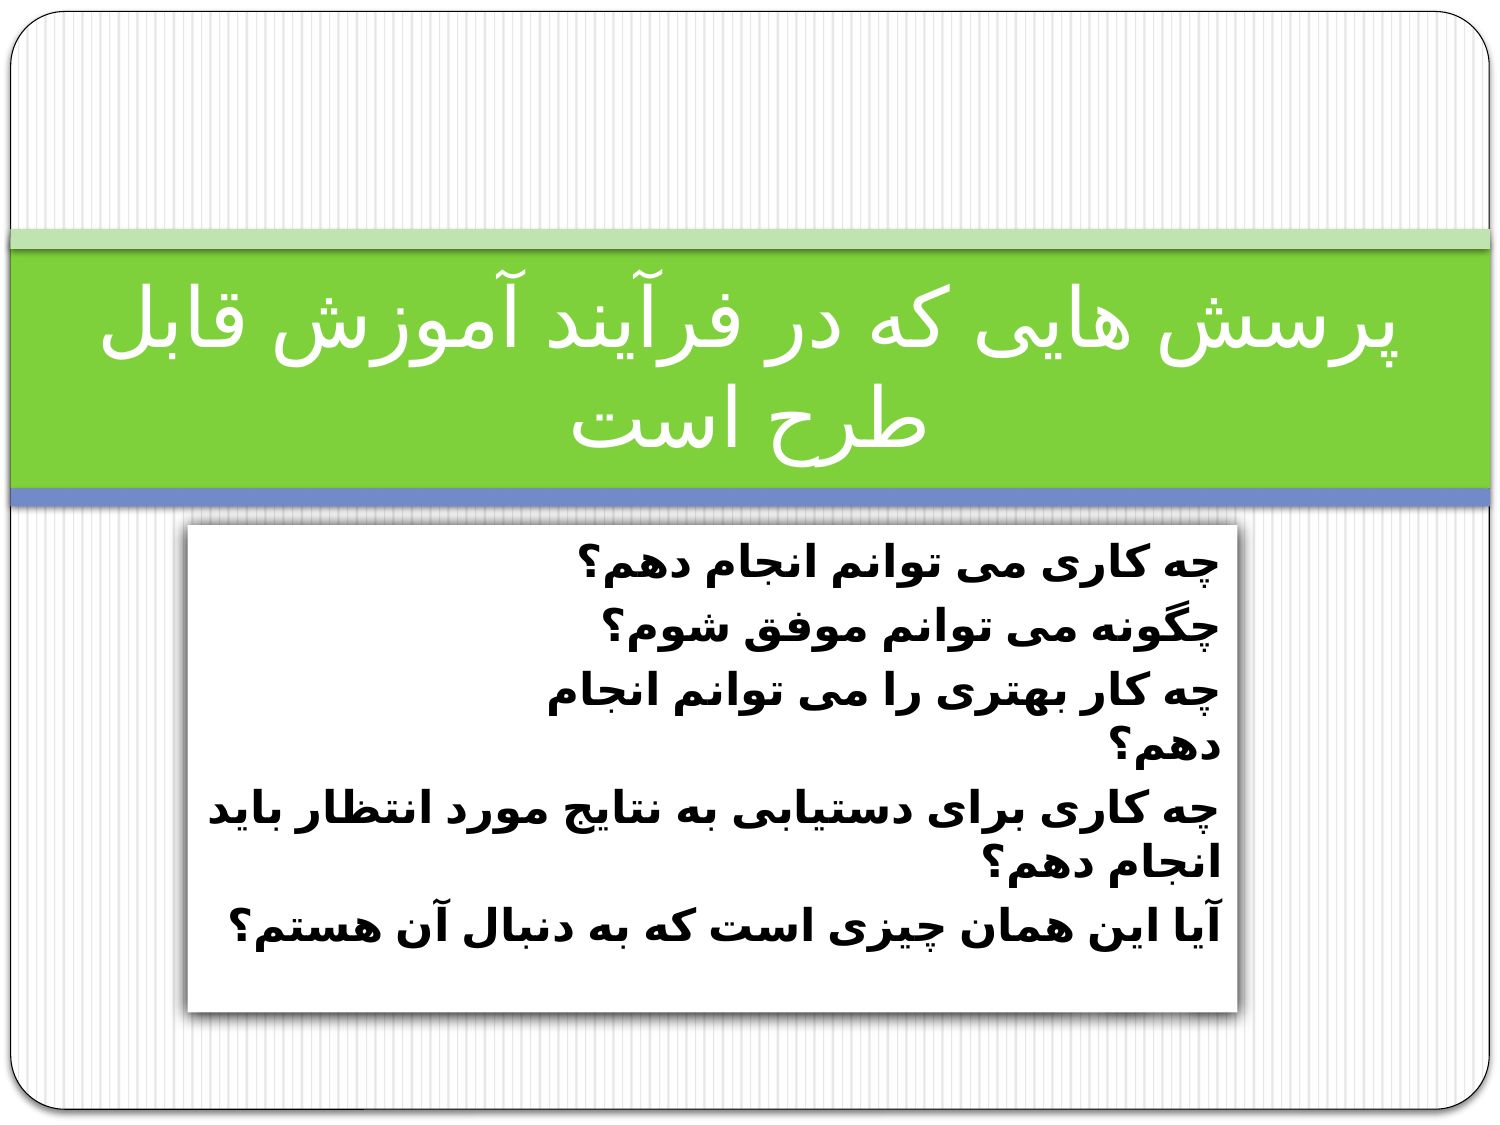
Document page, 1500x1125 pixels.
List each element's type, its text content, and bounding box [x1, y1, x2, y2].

title پرسش هایی که در فرآیند آموزش قابل طرح است [75, 247, 1425, 489]
subtitle چه کاری می توانم انجام دهم؟(آگاهی) چگونه می توانم موفق شوم؟(قدرشناسی) چه کار بهتری را می توانم انجام دهم؟(تصور/تجسم) چه کاری برای دستیابی به نتایج مورد انتظار باید انجام دهم؟ (طراحی) آیا این همان چیزی است که به دنبال آن هستم؟(ارزیابی) [186, 524, 1238, 1013]
